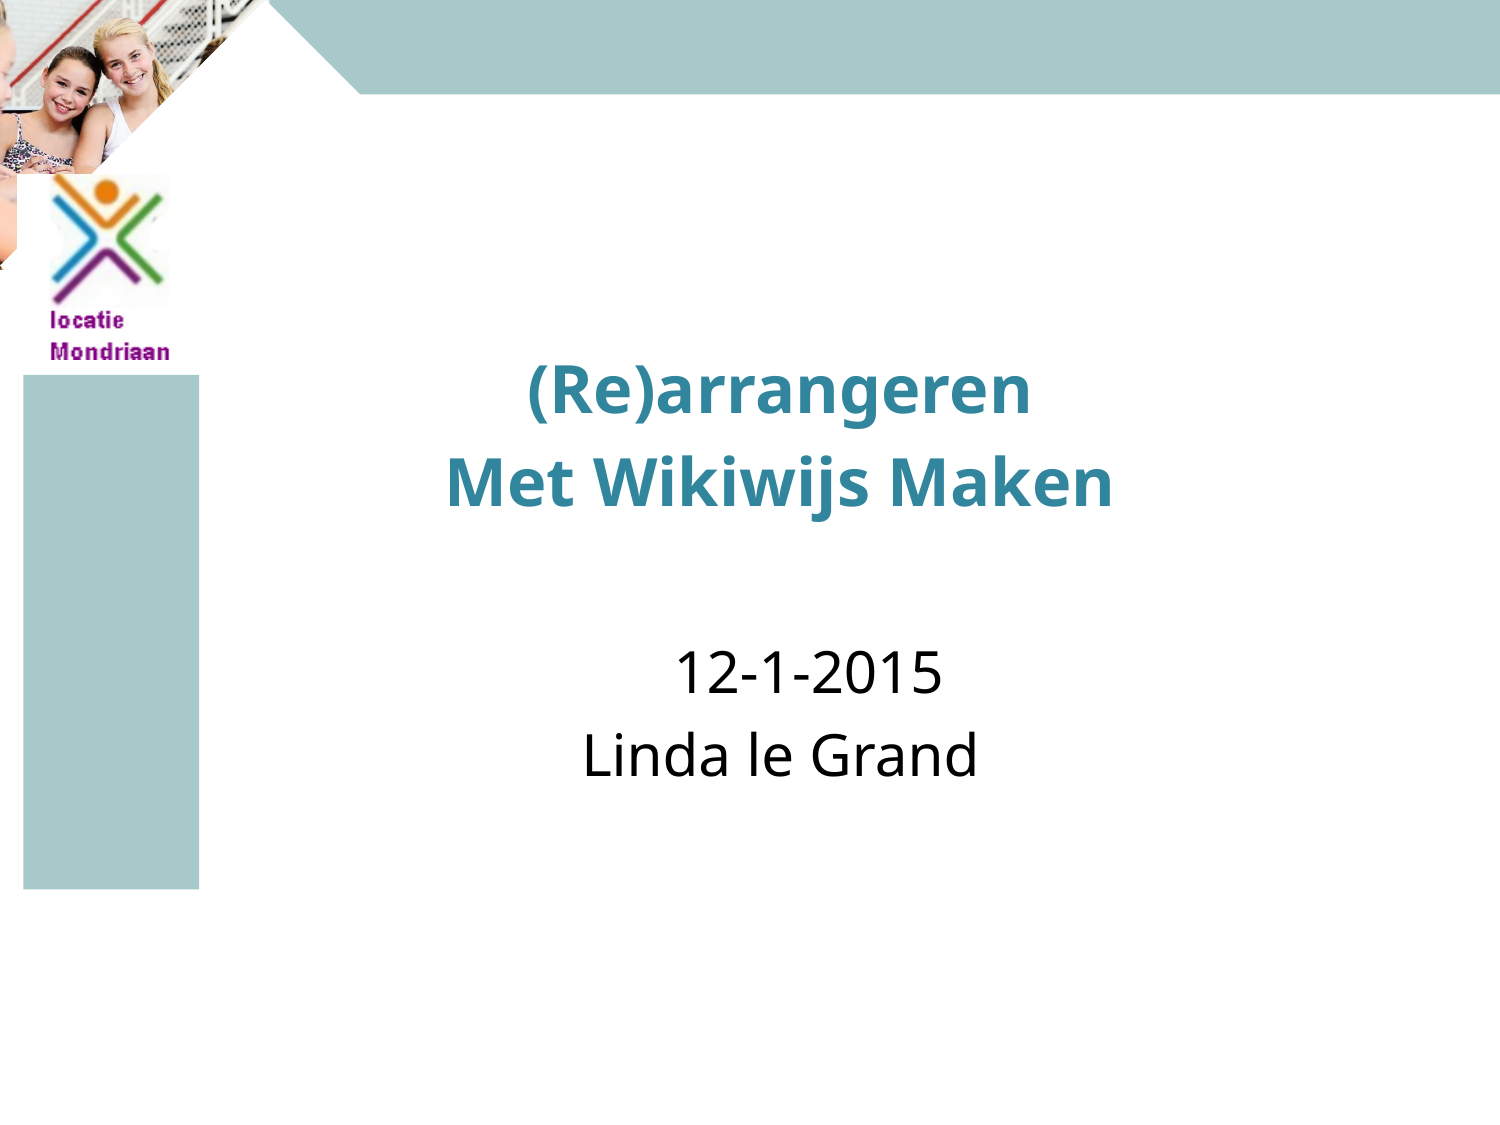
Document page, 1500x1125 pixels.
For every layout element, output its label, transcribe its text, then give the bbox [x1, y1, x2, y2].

list (Re)arrangeren Met Wikiwijs Maken 12-1-2015 Linda le Grand [105, 246, 1456, 1079]
picture [0, 0, 264, 360]
